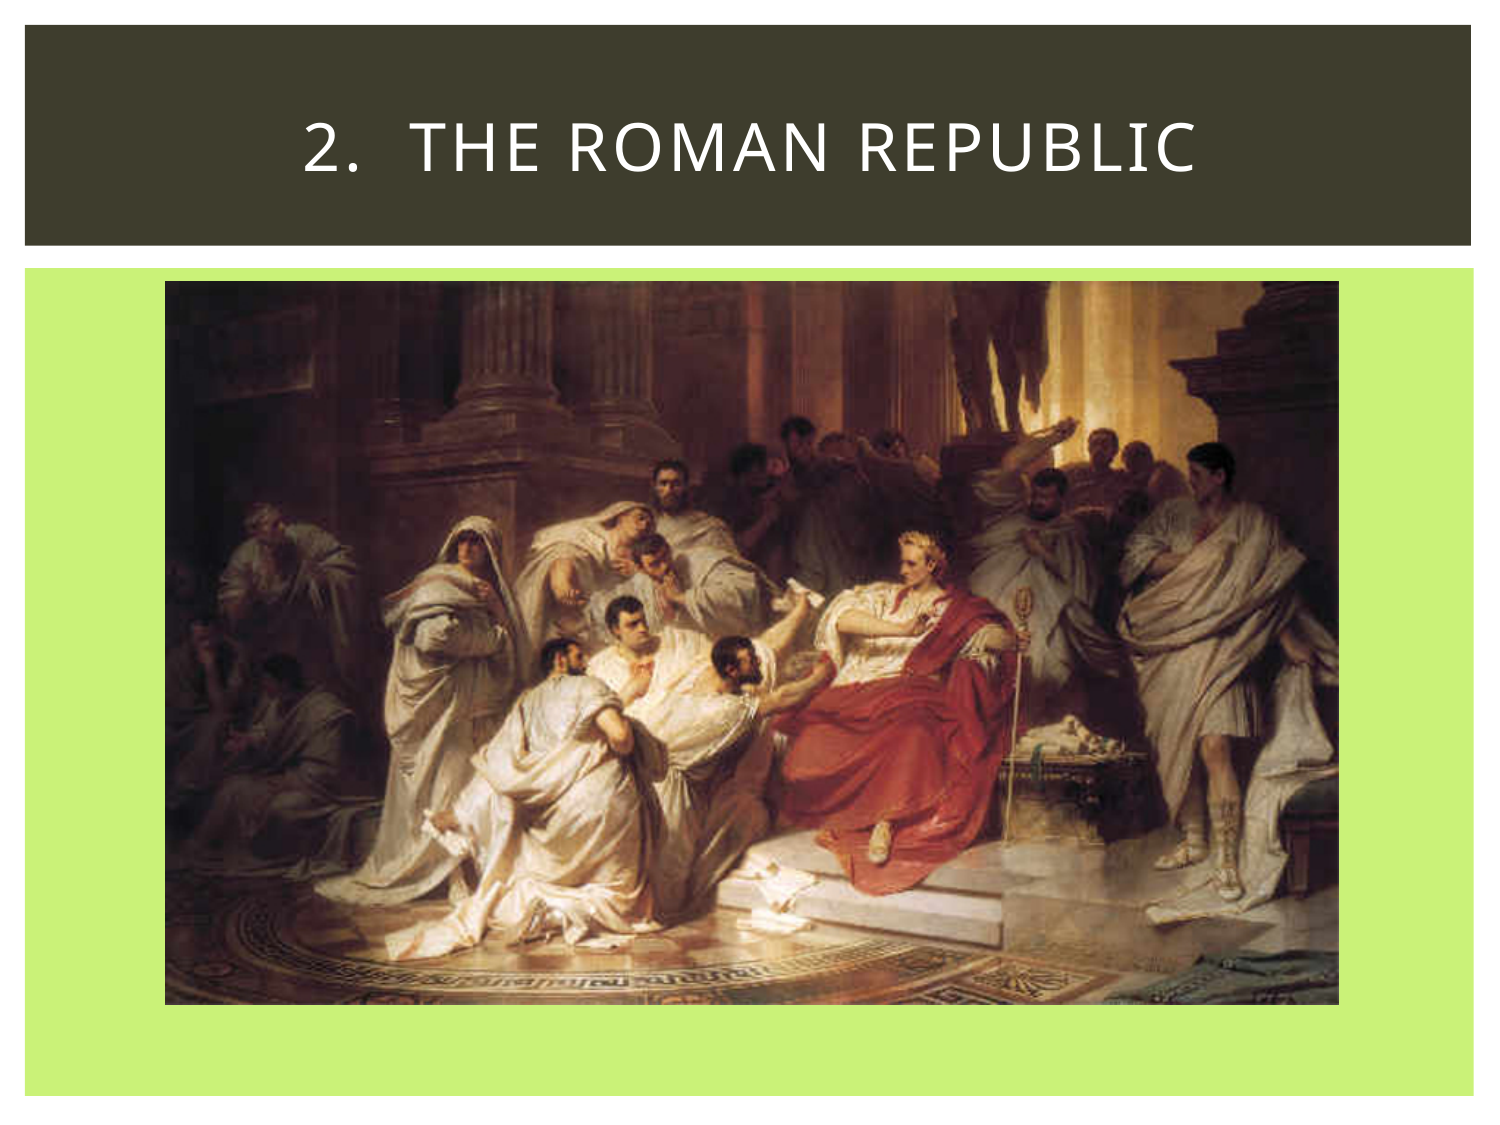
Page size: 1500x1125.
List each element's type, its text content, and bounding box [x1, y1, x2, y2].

title 2. The Roman Republic [62, 58, 1438, 232]
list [165, 281, 1339, 1006]
